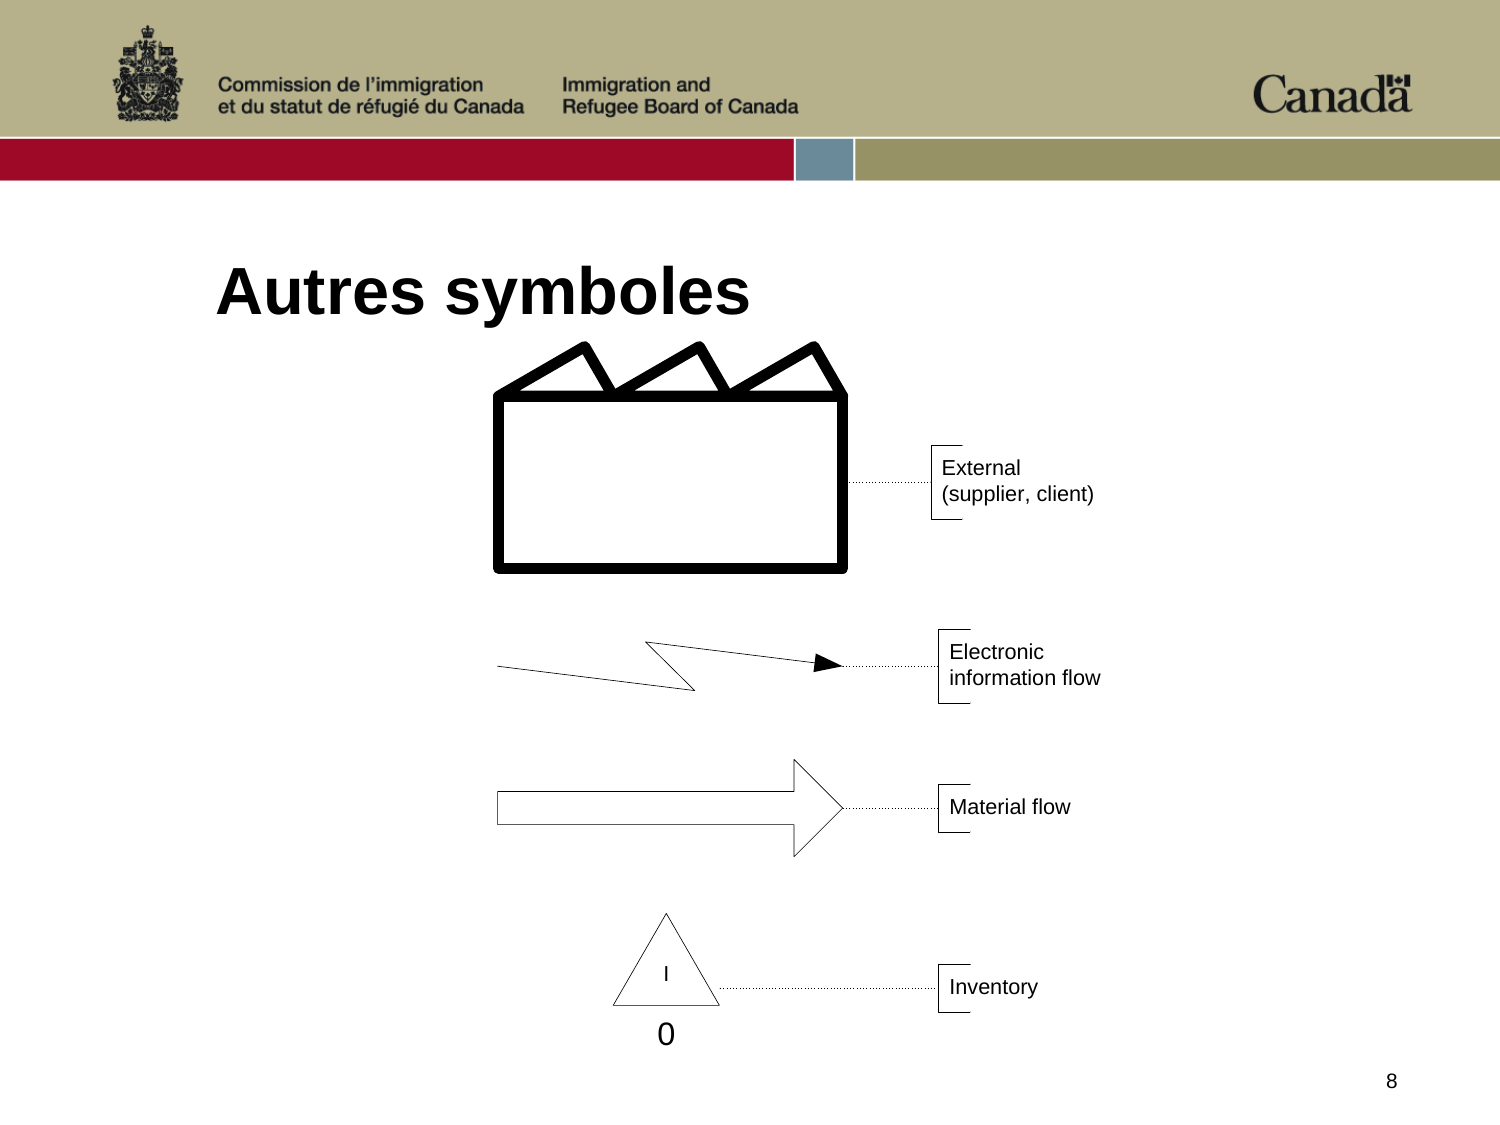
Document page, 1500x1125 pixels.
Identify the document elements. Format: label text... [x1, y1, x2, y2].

slide_number 8 [1099, 1024, 1413, 1101]
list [489, 337, 1105, 1059]
picture [0, 0, 1500, 1125]
title Autres symboles [200, 237, 1413, 425]
